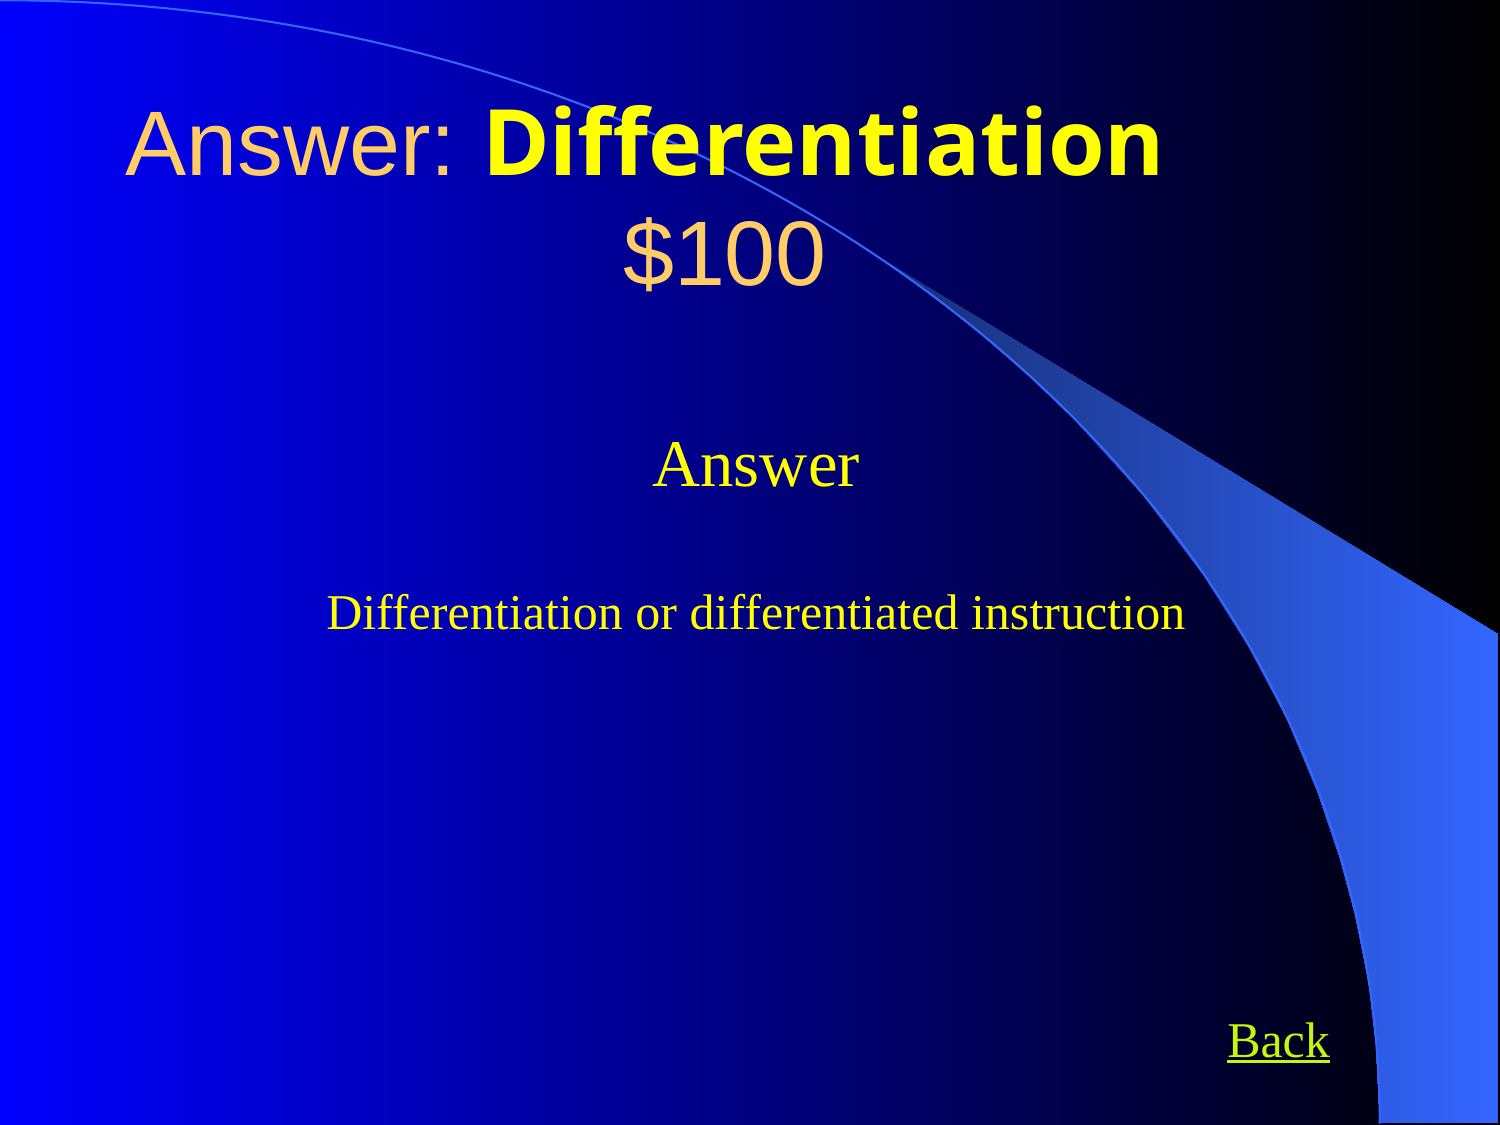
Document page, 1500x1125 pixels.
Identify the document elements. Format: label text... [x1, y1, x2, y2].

text_box Answer Differentiation or differentiated instruction [99, 412, 1413, 888]
text_box Back [1212, 999, 1438, 1075]
title Answer: Differentiation $100 [87, 99, 1363, 288]
